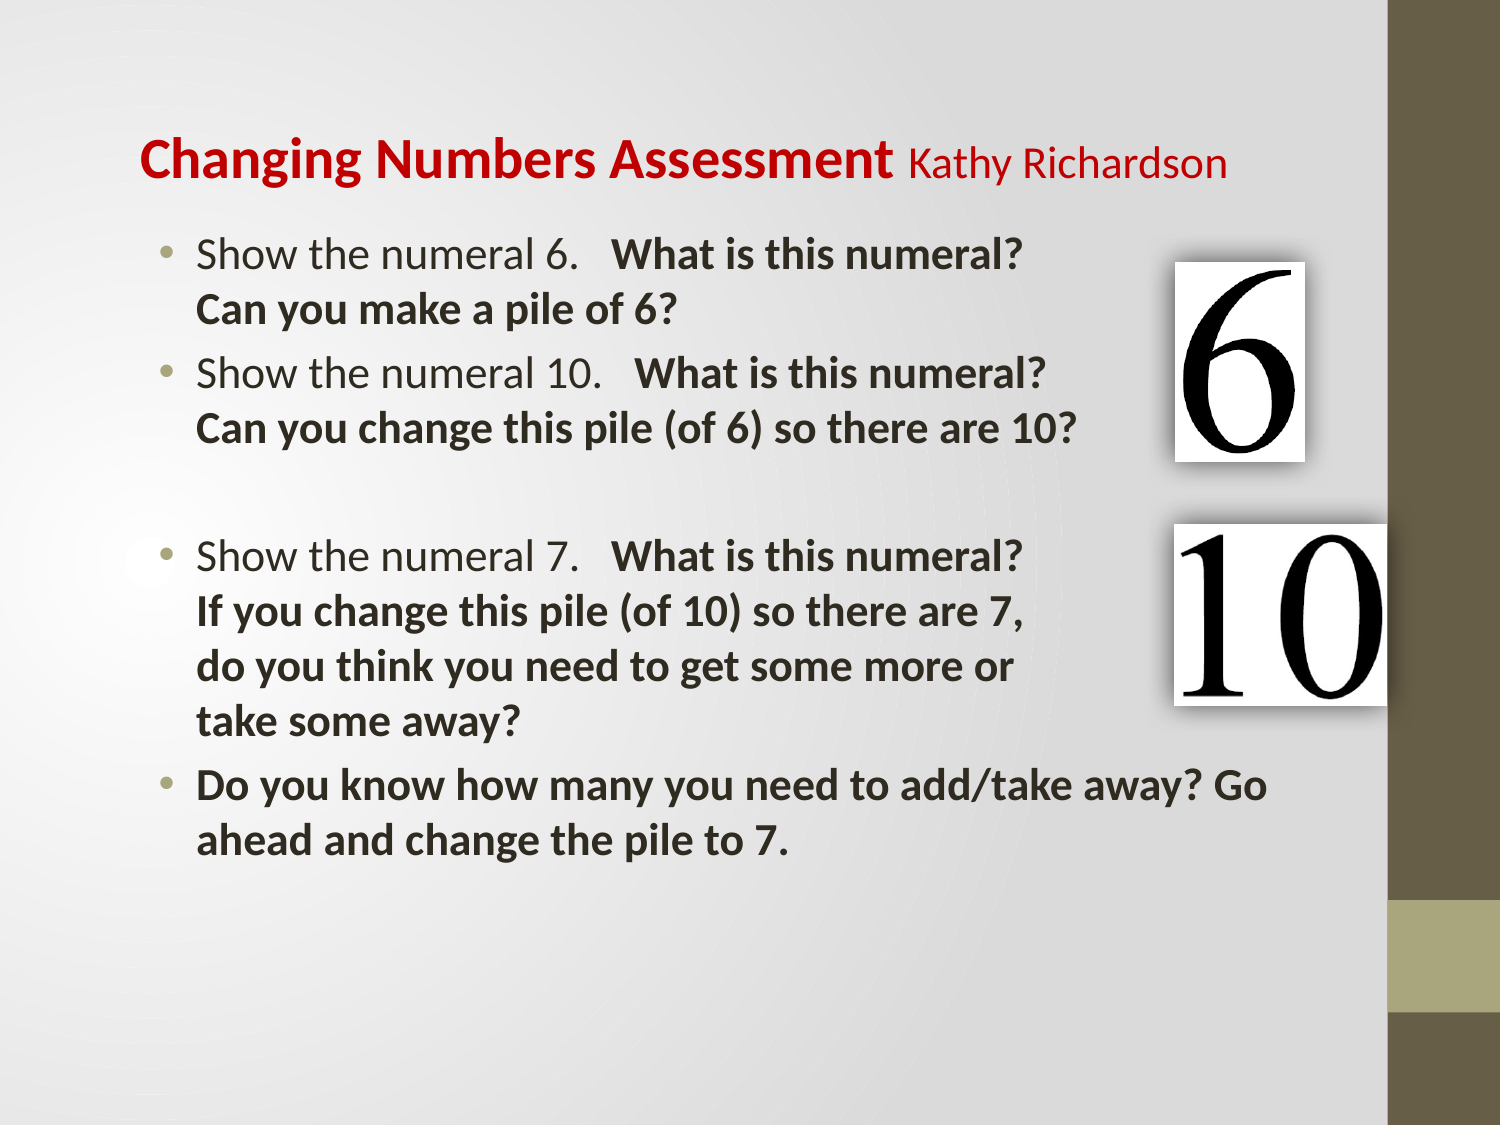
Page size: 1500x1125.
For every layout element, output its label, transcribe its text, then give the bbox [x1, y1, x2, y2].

picture [1173, 524, 1388, 706]
list Changing Numbers Assessment Kathy Richardson Show the numeral 6. What is this numeral? Can you make a pile of 6? Show the numeral 10. What is this numeral? Can you change this pile (of 6) so there are 10? Show the numeral 7. What is this numeral? If you change this pile (of 10) so there are 7, do you think you need to get some more or take some away? Do you know how many you need to add/take away? Go ahead and change the pile to 7. [124, 112, 1363, 1001]
picture [1174, 261, 1305, 463]
